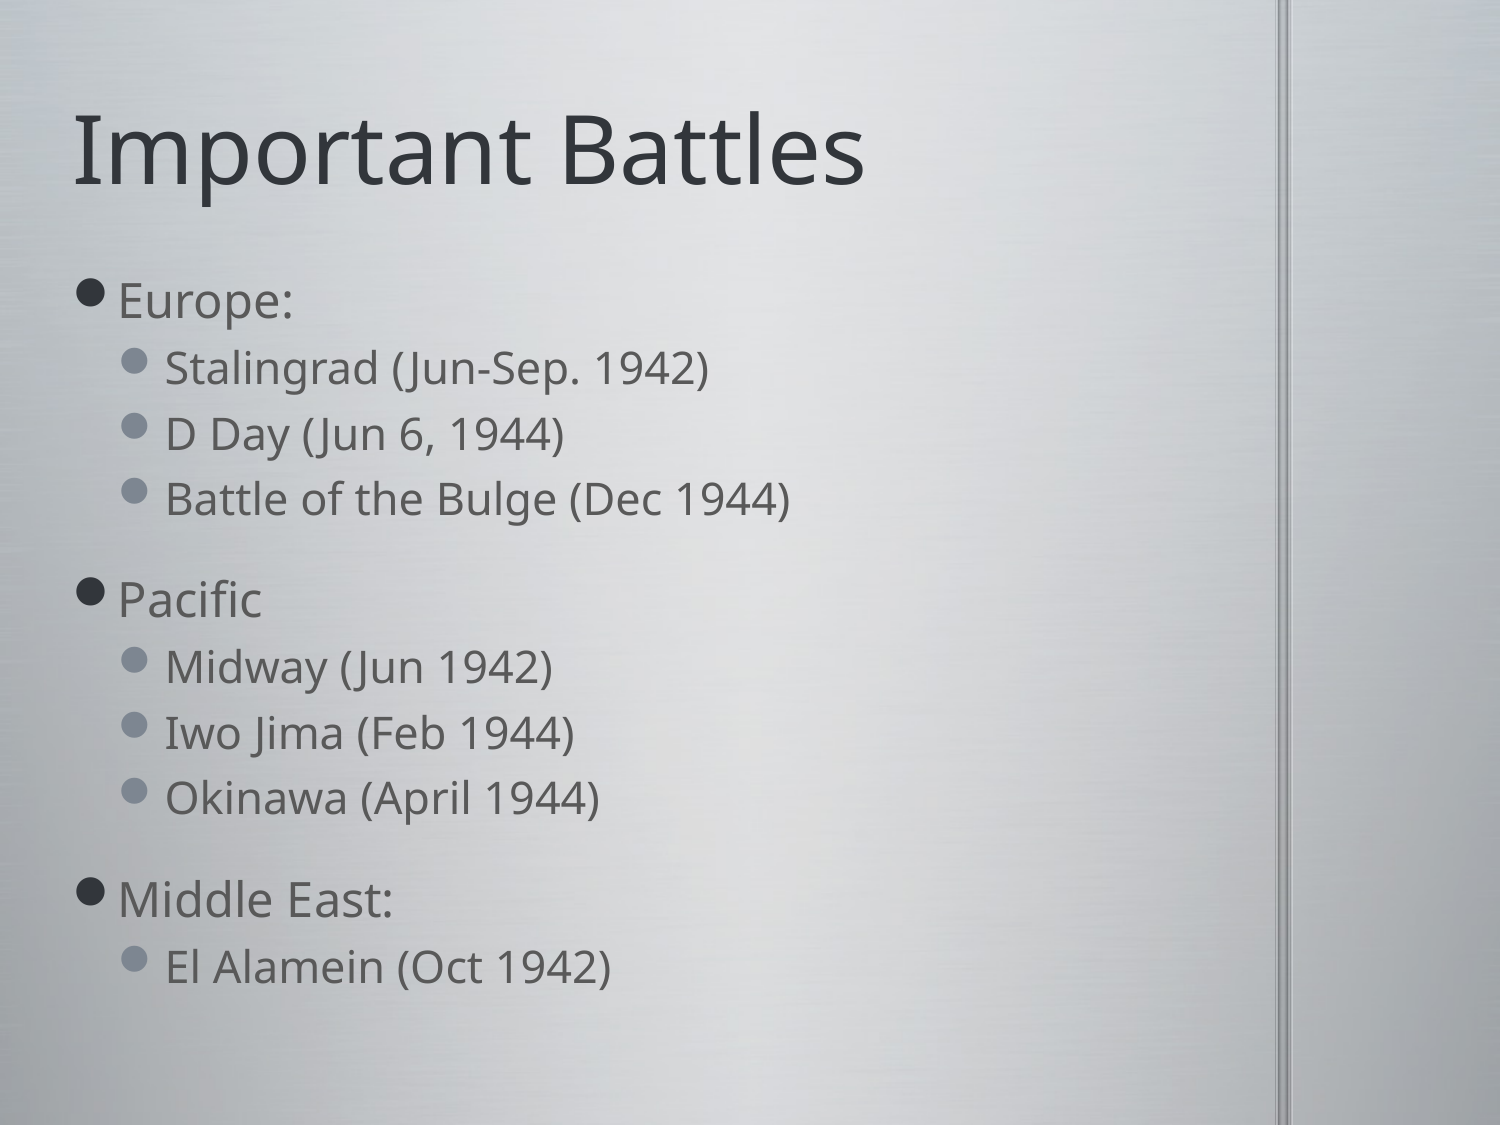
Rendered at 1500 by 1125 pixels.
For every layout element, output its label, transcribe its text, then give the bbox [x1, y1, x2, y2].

title Important Battles [57, 86, 1220, 207]
list Europe: Stalingrad (Jun-Sep. 1942) D Day (Jun 6, 1944) Battle of the Bulge (Dec 1944) Pacific Midway (Jun 1942) Iwo Jima (Feb 1944) Okinawa (April 1944) Middle East: El Alamein (Oct 1942) [57, 262, 1220, 1005]
picture [0, 0, 1500, 1125]
